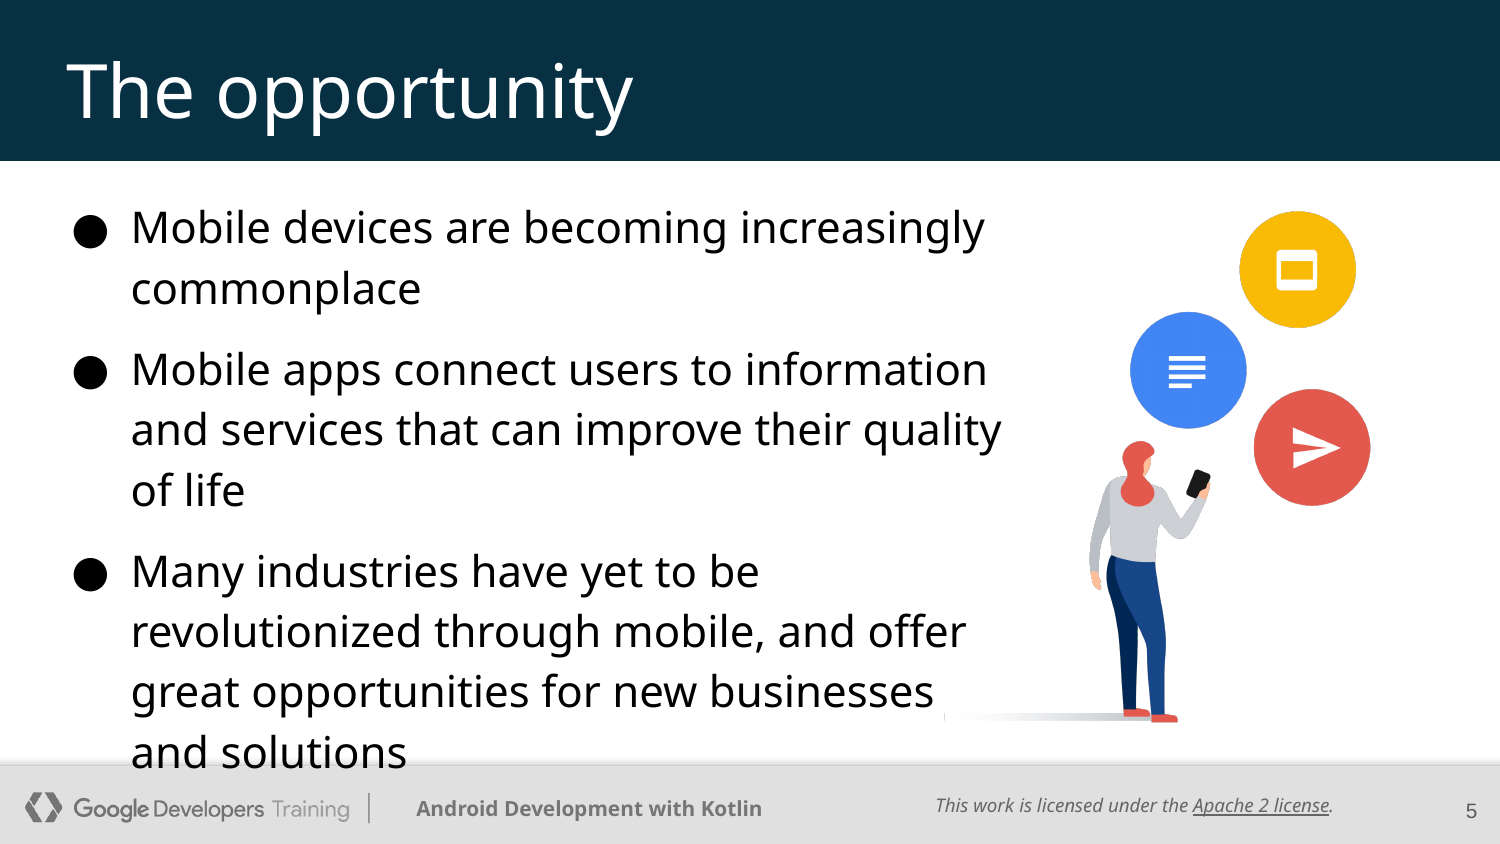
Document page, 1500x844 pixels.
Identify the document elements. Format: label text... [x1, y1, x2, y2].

list Mobile devices are becoming increasingly commonplace Mobile apps connect users to information and services that can improve their quality of life Many industries have yet to be revolutionized through mobile, and offer great opportunities for new businesses and solutions [40, 177, 870, 695]
picture [0, 139, 1500, 844]
slide_number ‹#› [1402, 810, 1493, 842]
title The opportunity [51, 28, 1472, 122]
